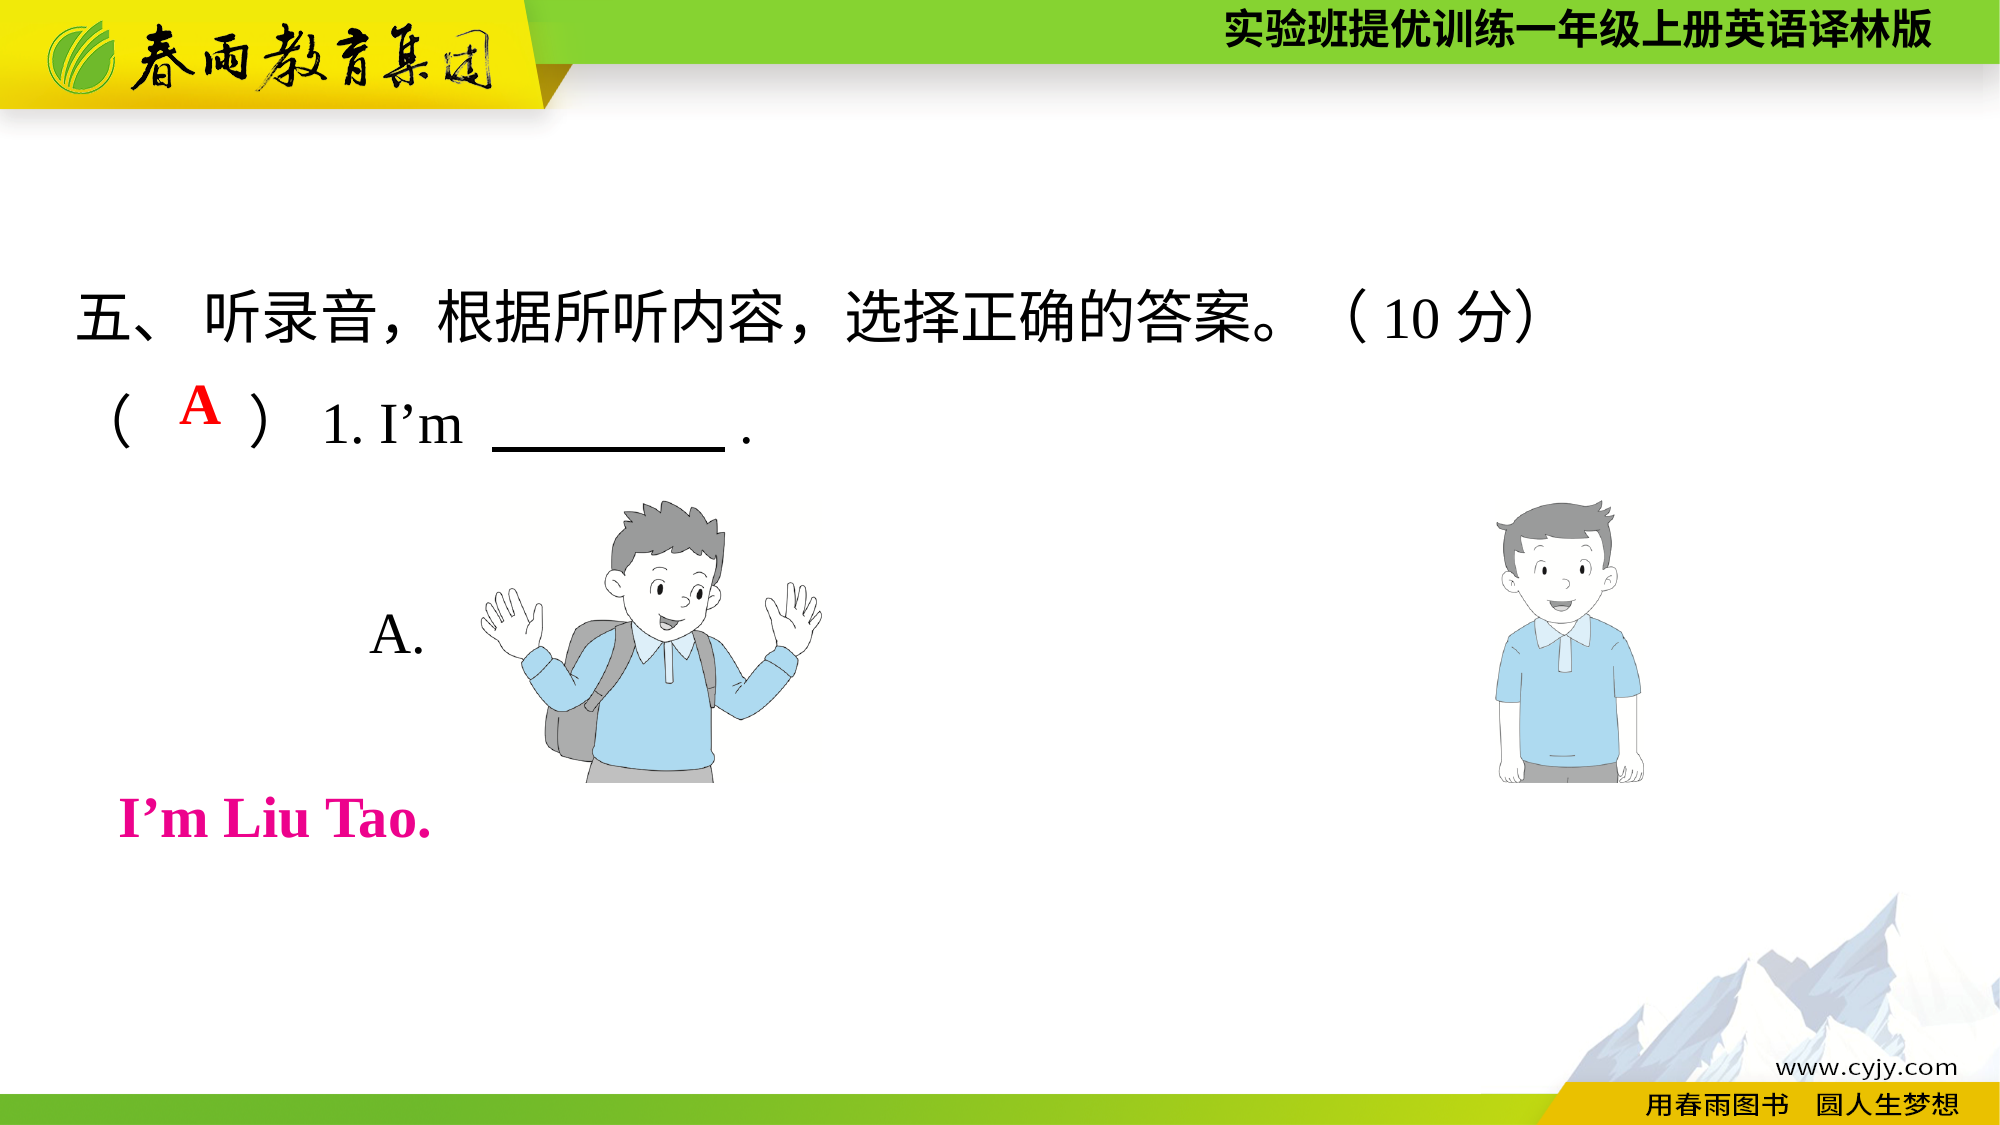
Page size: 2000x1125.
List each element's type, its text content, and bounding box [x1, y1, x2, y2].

text_box I’m Liu Tao. [103, 771, 447, 857]
list 五、 听录音，根据所听内容，选择正确的答案。（10分） （ ）1. I’m . A. B. [59, 237, 1944, 664]
text_box A [164, 358, 237, 444]
picture [0, 0, 2000, 1125]
